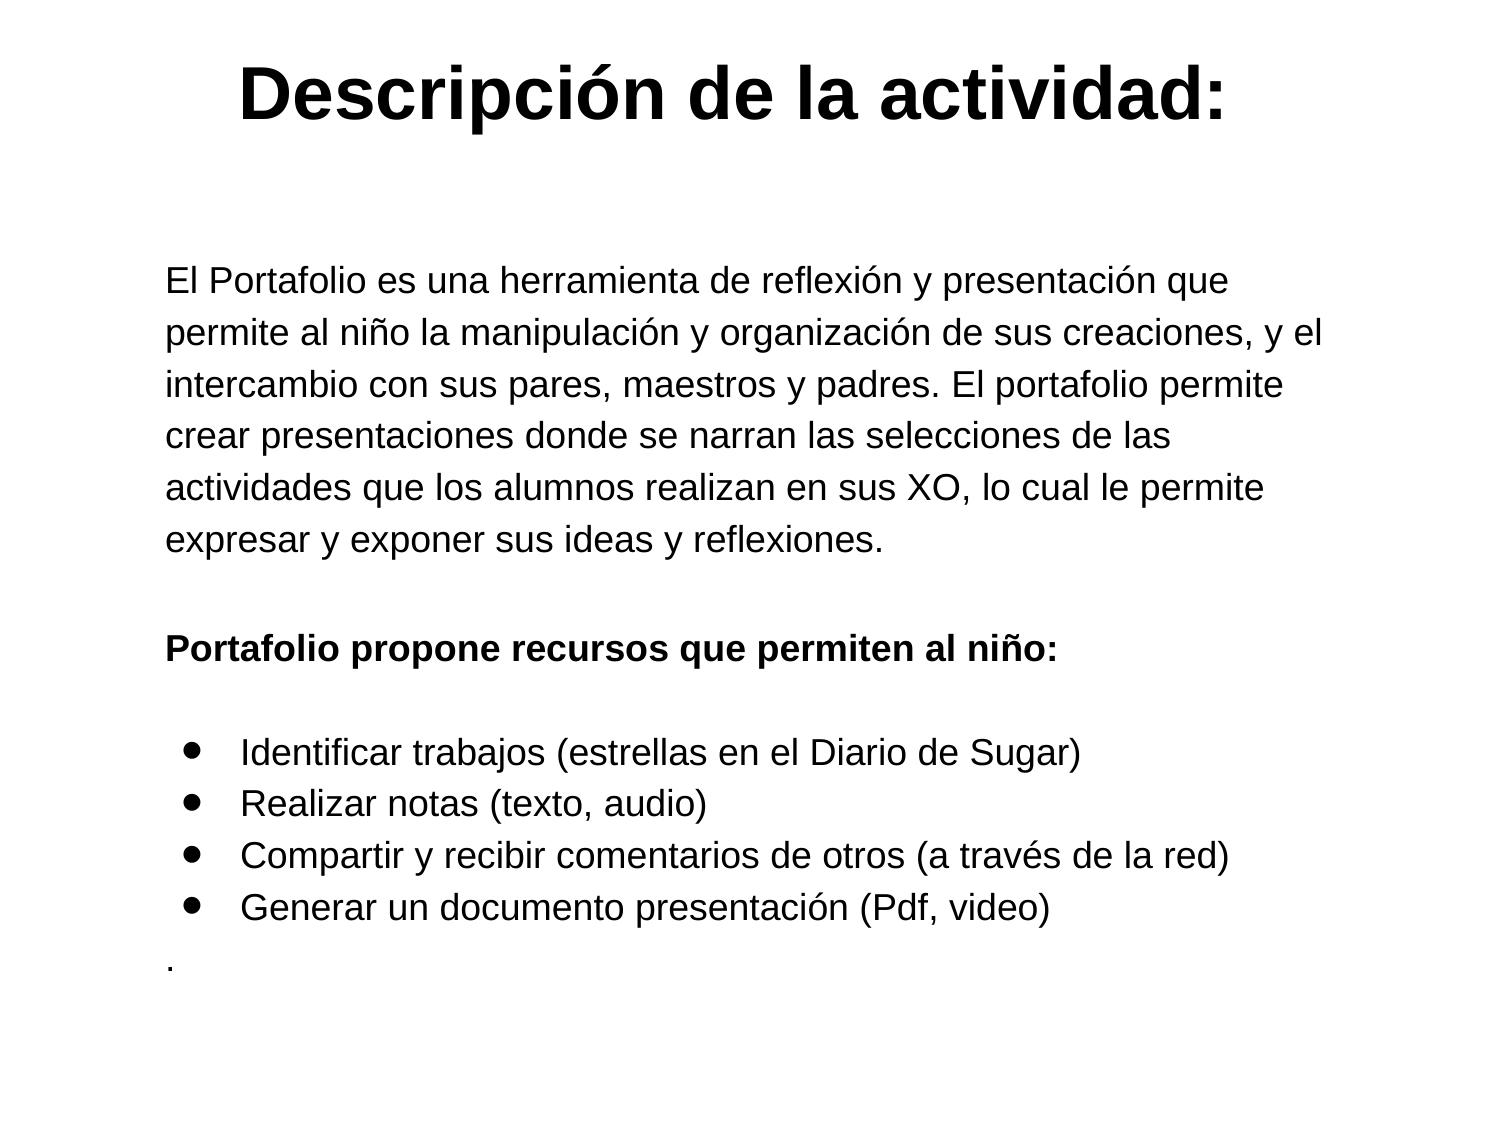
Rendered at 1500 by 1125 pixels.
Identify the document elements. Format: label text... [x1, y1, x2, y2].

title Descripción de la actividad: [82, 0, 1432, 150]
list El Portafolio es una herramienta de reflexión y presentación que permite al niño la manipulación y organización de sus creaciones, y el intercambio con sus pares, maestros y padres. El portafolio permite crear presentaciones donde se narran las selecciones de las actividades que los alumnos realizan en sus XO, lo cual le permite expresar y exponer sus ideas y reflexiones. Portafolio propone recursos que permiten al niño: Identificar trabajos (estrellas en el Diario de Sugar) Realizar notas (texto, audio) Compartir y recibir comentarios de otros (a través de la red) Generar un documento presentación (Pdf, video) . [150, 234, 1500, 995]
